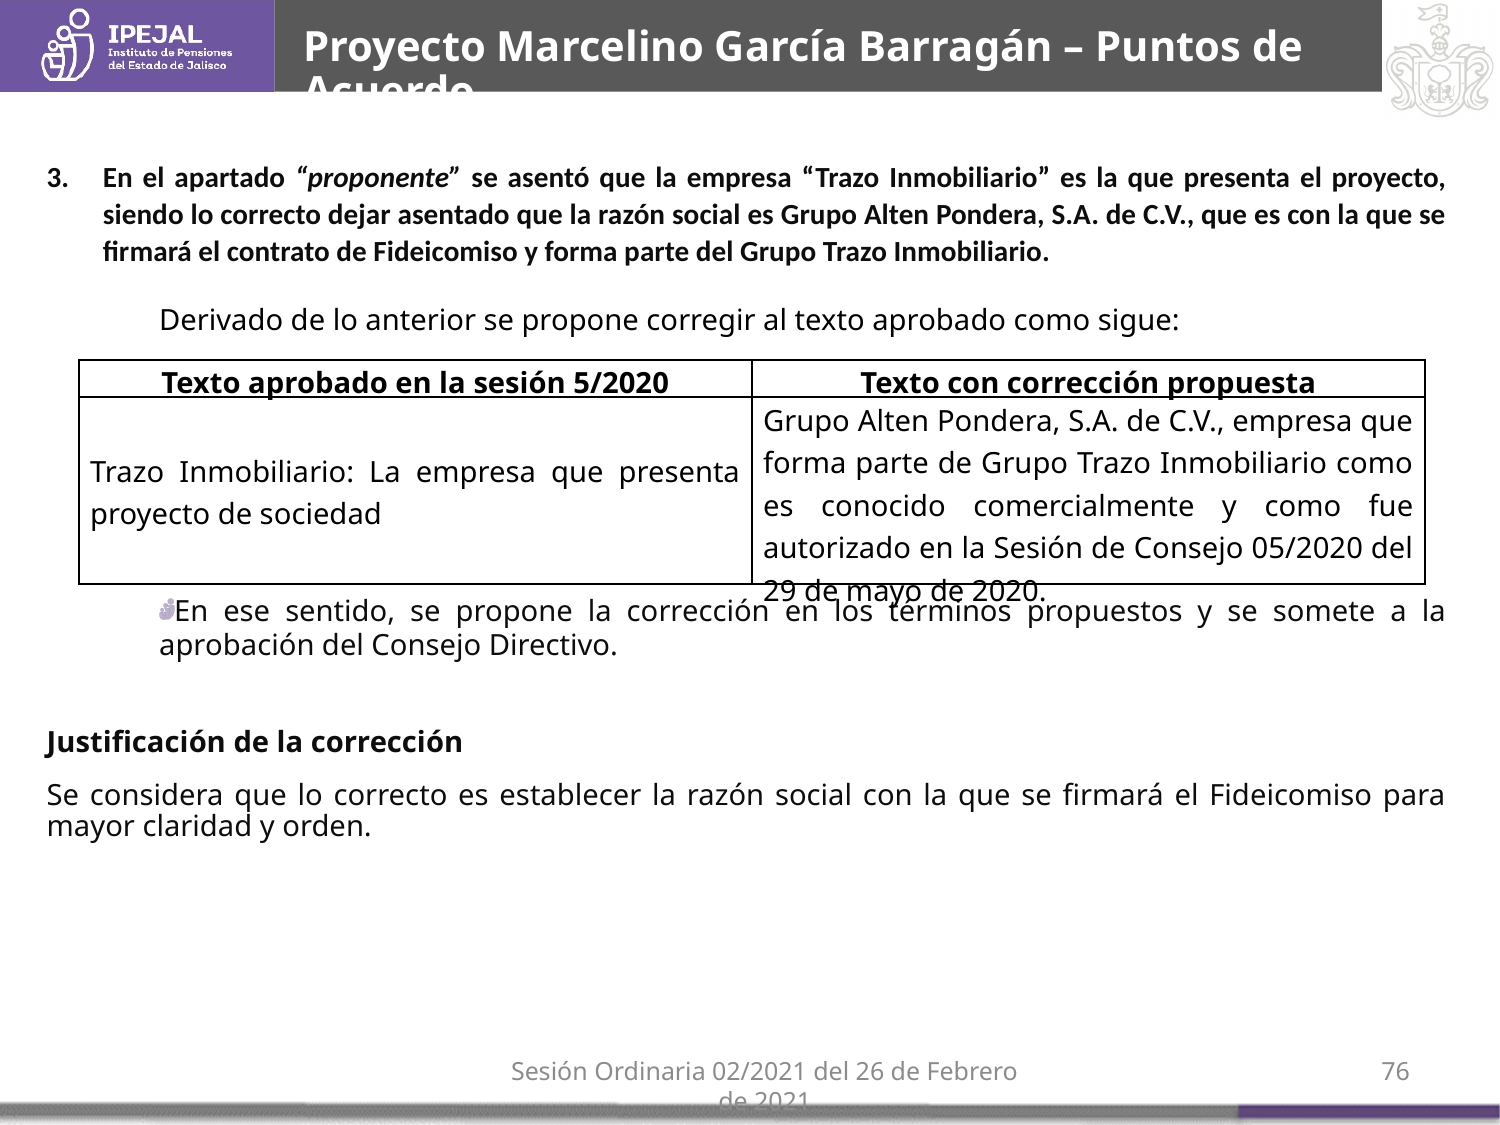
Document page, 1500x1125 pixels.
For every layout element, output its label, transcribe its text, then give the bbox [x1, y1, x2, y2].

table_cell Grupo Alten Pondera, S.A. de C.V., empresa que forma parte de Grupo Trazo Inmobiliario como es conocido comercialmente y como fue autorizado en la Sesión de Consejo 05/2020 del 29 de mayo de 2020. [753, 398, 1424, 583]
table_cell Trazo Inmobiliario: La empresa que presenta proyecto de sociedad [80, 398, 751, 583]
slide_number 75 [1074, 1042, 1425, 1103]
list En el apartado “proponente” se asentó que la empresa “Trazo Inmobiliario” es la que presenta el proyecto, siendo lo correcto dejar asentado que la razón social es Grupo Alten Pondera, S.A. de C.V., que es con la que se firmará el contrato de Fideicomiso y forma parte del Grupo Trazo Inmobiliario. Derivado de lo anterior se propone corregir al texto aprobado como sigue: En ese sentido, se propone la corrección en los términos propuestos y se somete a la aprobación del Consejo Directivo. Justificación de la corrección Se considera que lo correcto es establecer la razón social con la que se firmará el Fideicomiso para mayor claridad y orden. [31, 147, 1463, 851]
table_header Texto aprobado en la sesión 5/2020 [80, 361, 751, 396]
picture [0, 1096, 1500, 1125]
picture [159, 598, 175, 620]
text_box Sesión Ordinaria 02/2021 del 26 de Febrero de 2021 [483, 1055, 1046, 1116]
picture [0, 0, 275, 92]
list Proyecto Marcelino García Barragán – Puntos de Acuerdo [288, 17, 1463, 87]
table_header Texto con corrección propuesta [753, 361, 1424, 396]
